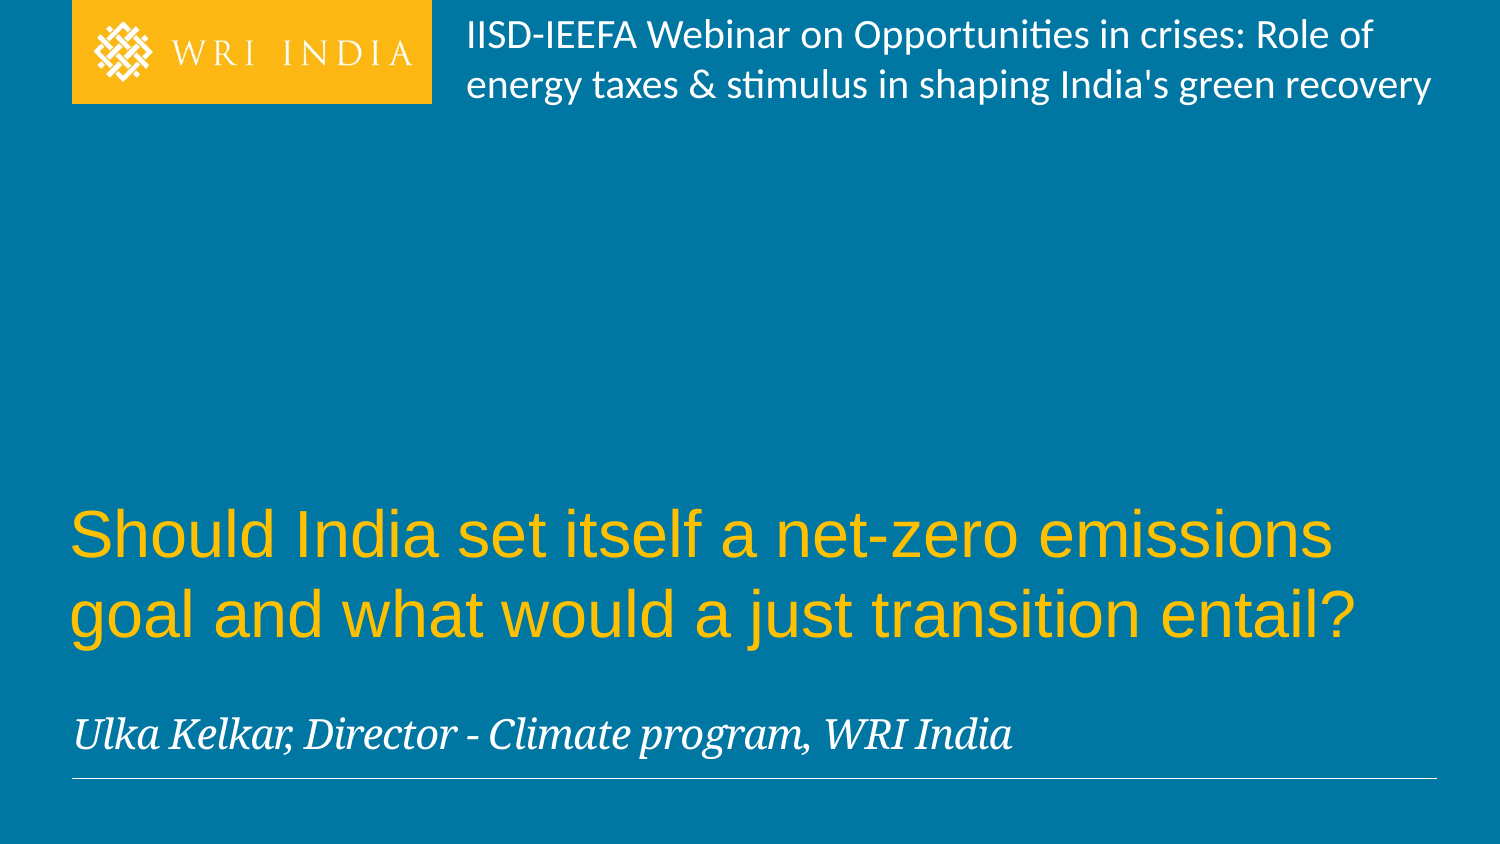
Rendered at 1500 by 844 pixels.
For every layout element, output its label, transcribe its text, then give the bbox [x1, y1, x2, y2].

picture [73, 0, 431, 103]
text_box IISD-IEEFA Webinar on Opportunities in crises: Role of energy taxes & stimulus in shaping India's green recovery [451, 0, 1462, 115]
title Should India set itself a net-zero emissions goal and what would a just transition entail? [54, 260, 1479, 659]
list Ulka Kelkar, Director - Climate program, WRI India [72, 677, 1394, 766]
